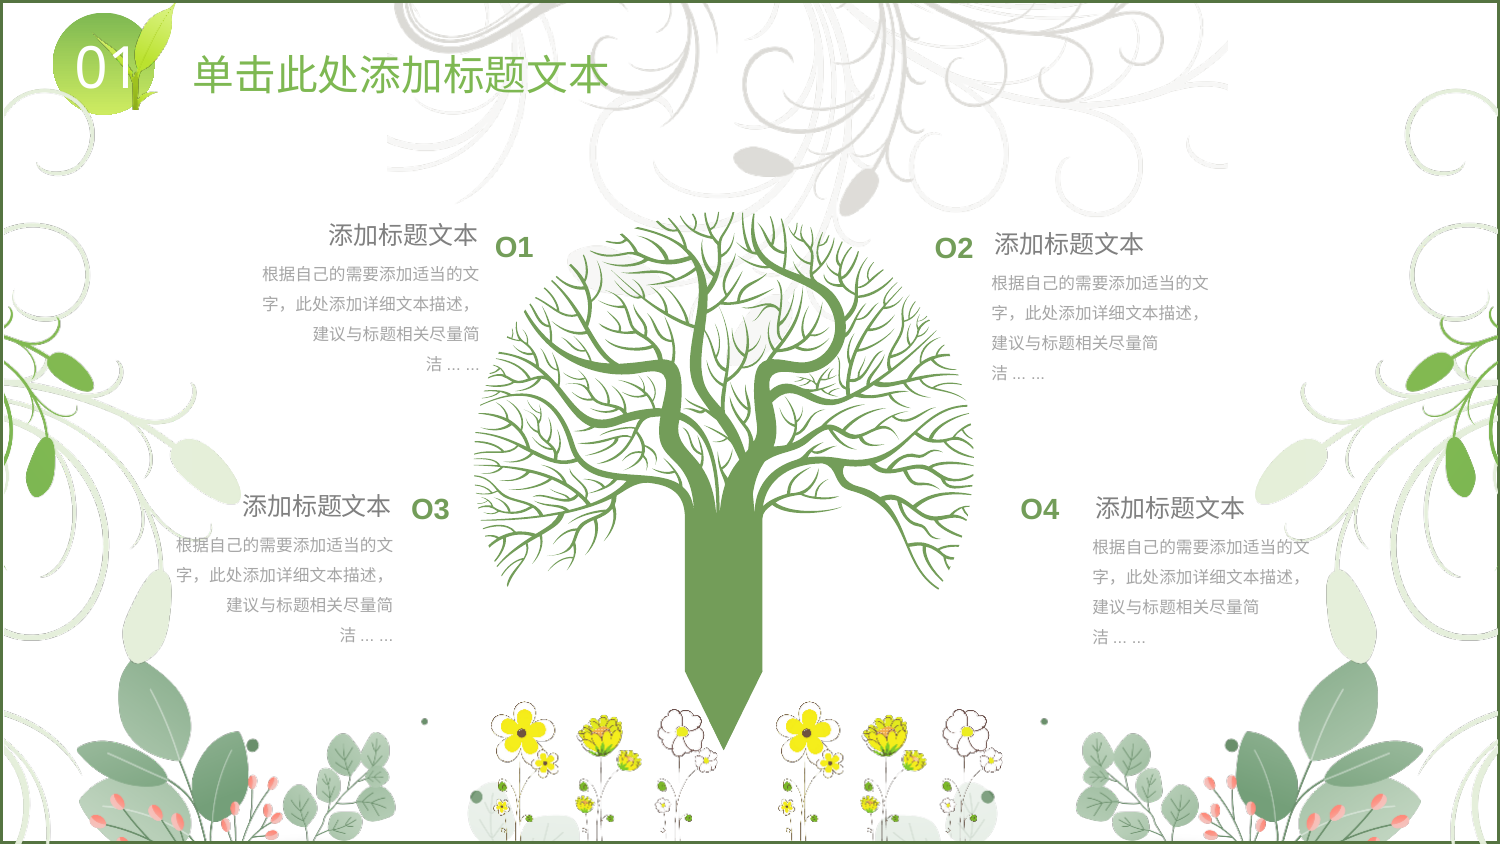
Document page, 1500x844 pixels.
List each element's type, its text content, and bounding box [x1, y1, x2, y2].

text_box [244, 211, 495, 350]
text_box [976, 221, 1227, 359]
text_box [473, 211, 974, 751]
text_box 单击此处添加标题文本 [177, 40, 652, 106]
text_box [395, 479, 466, 535]
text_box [1002, 479, 1075, 535]
picture [3, 3, 1498, 844]
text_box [916, 216, 990, 273]
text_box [158, 483, 409, 621]
text_box 01 [56, 29, 159, 100]
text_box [1077, 484, 1328, 623]
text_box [476, 216, 550, 272]
